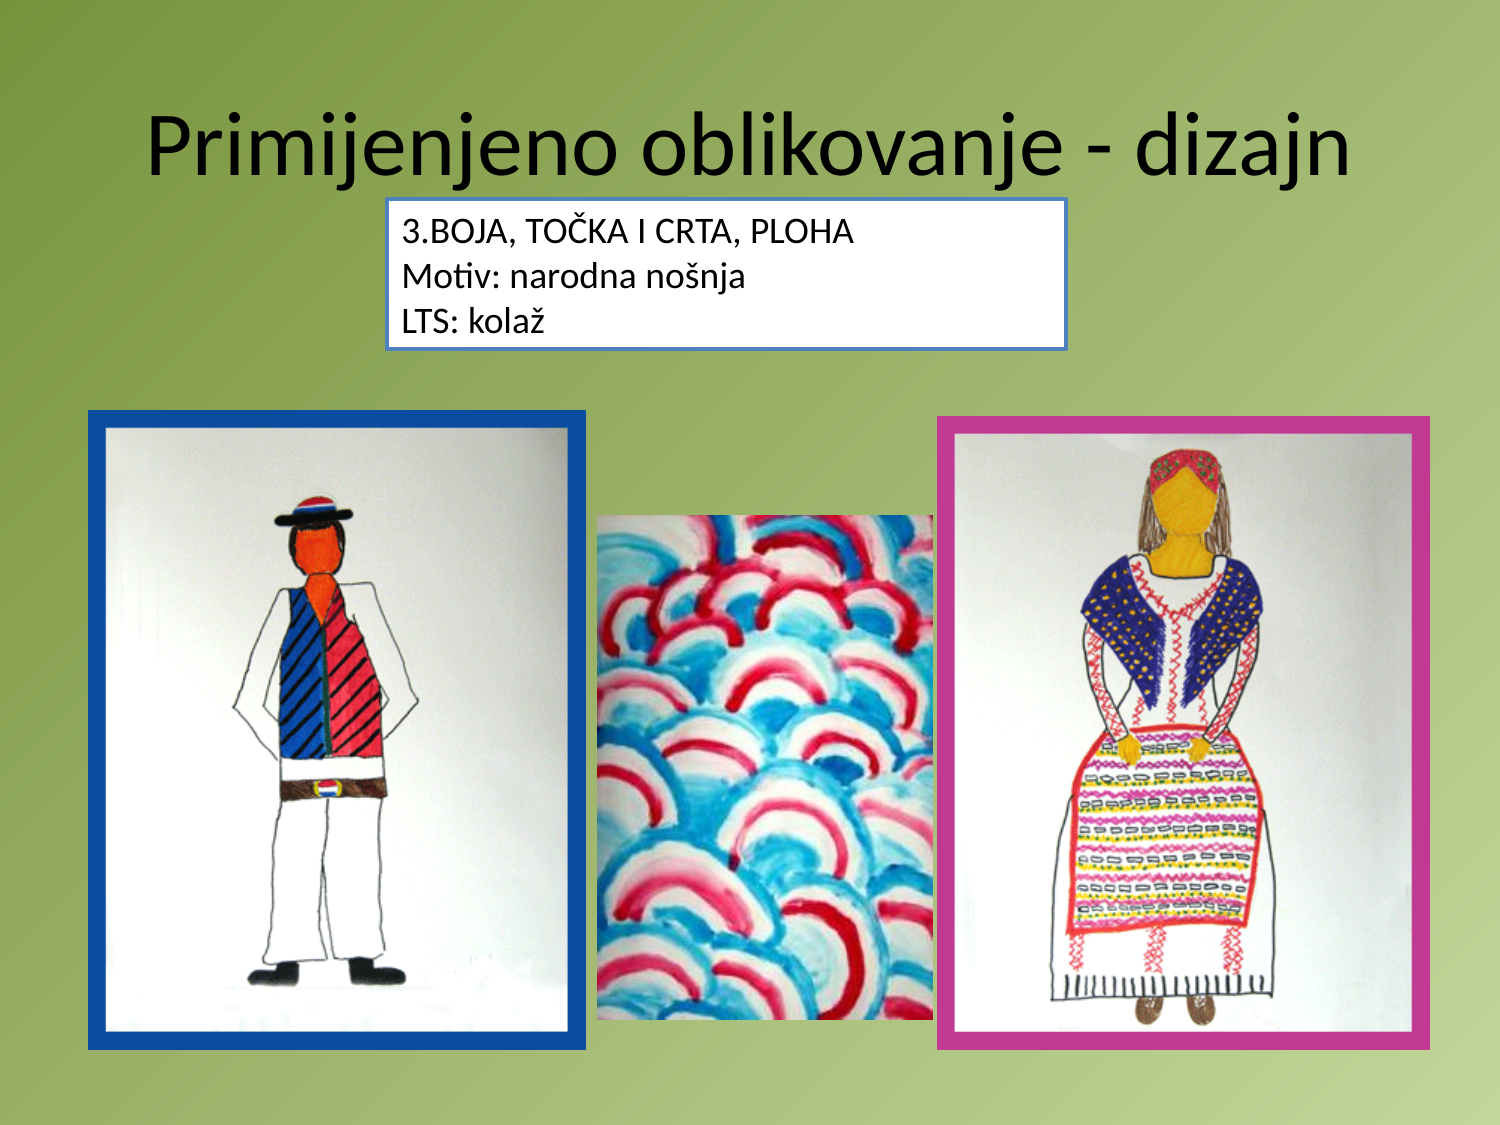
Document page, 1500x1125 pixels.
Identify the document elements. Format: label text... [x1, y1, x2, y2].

picture [597, 515, 933, 1020]
title Primijenjeno oblikovanje - dizajn [74, 44, 1426, 233]
text_box 3.BOJA, TOČKA I CRTA, PLOHA Motiv: narodna nošnja LTS: kolaž [385, 197, 1068, 351]
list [88, 409, 587, 1050]
picture [937, 416, 1430, 1050]
